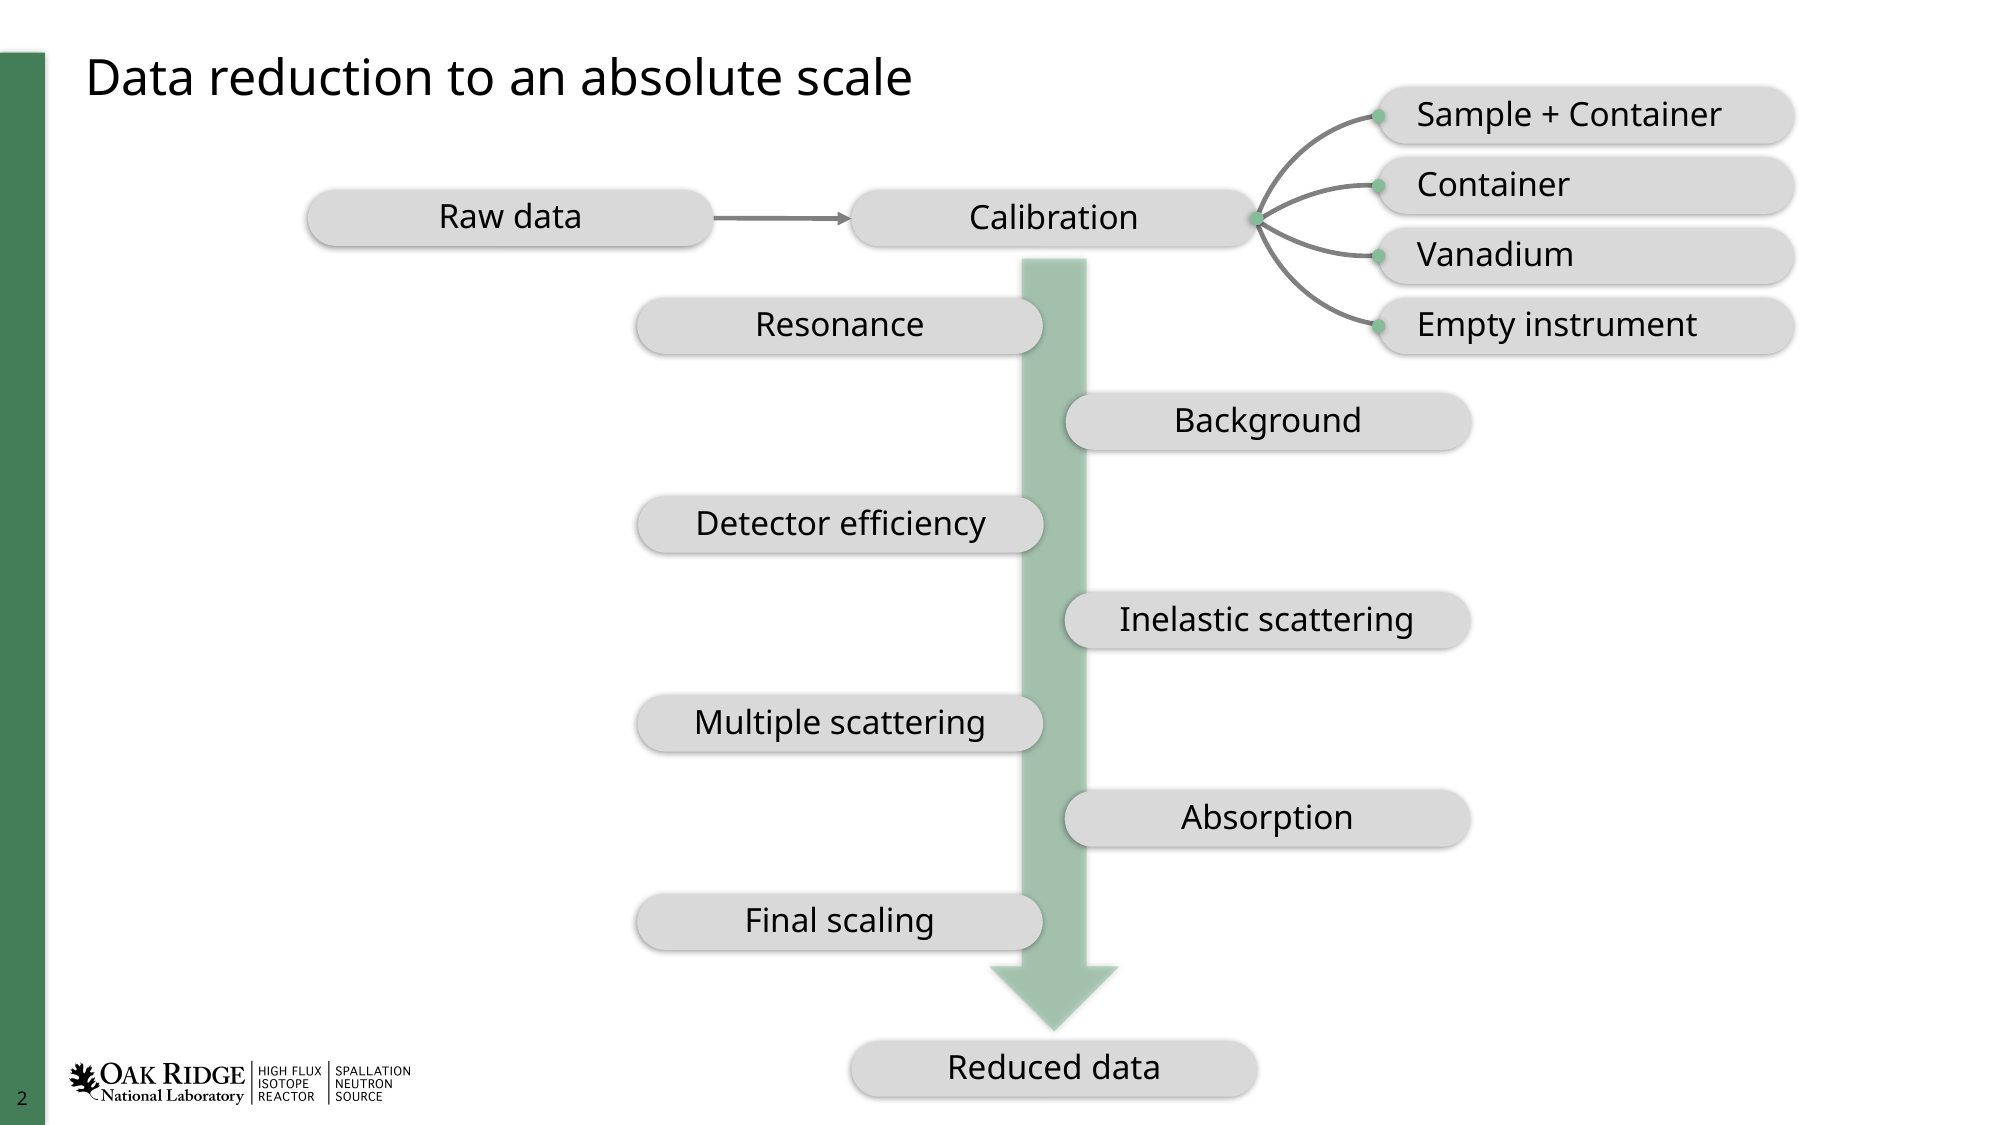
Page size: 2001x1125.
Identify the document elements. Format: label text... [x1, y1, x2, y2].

text_box Calibration [851, 190, 1255, 247]
text_box Resonance [637, 298, 1043, 354]
text_box Multiple scattering [637, 695, 1044, 752]
text_box [1371, 249, 1378, 263]
text_box Absorption [1064, 790, 1471, 847]
text_box Background [1065, 394, 1472, 450]
picture [66, 1058, 413, 1108]
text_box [1378, 87, 1794, 355]
text_box [989, 258, 1120, 1032]
text_box Inelastic scattering [1064, 592, 1471, 649]
text_box [1325, 261, 1378, 324]
text_box [1250, 211, 1264, 226]
text_box Detector efficiency [638, 496, 1044, 553]
text_box [1371, 109, 1378, 123]
text_box [1266, 221, 1367, 312]
text_box Reduced data [851, 1041, 1258, 1097]
text_box Final scaling [637, 894, 1043, 950]
text_box [1371, 319, 1378, 333]
title Data reduction to an absolute scale [70, 44, 1020, 115]
text_box [1312, 129, 1324, 141]
text_box [1371, 179, 1378, 193]
text_box Raw data [307, 190, 714, 246]
text_box [1260, 228, 1311, 298]
text_box [1260, 117, 1378, 257]
